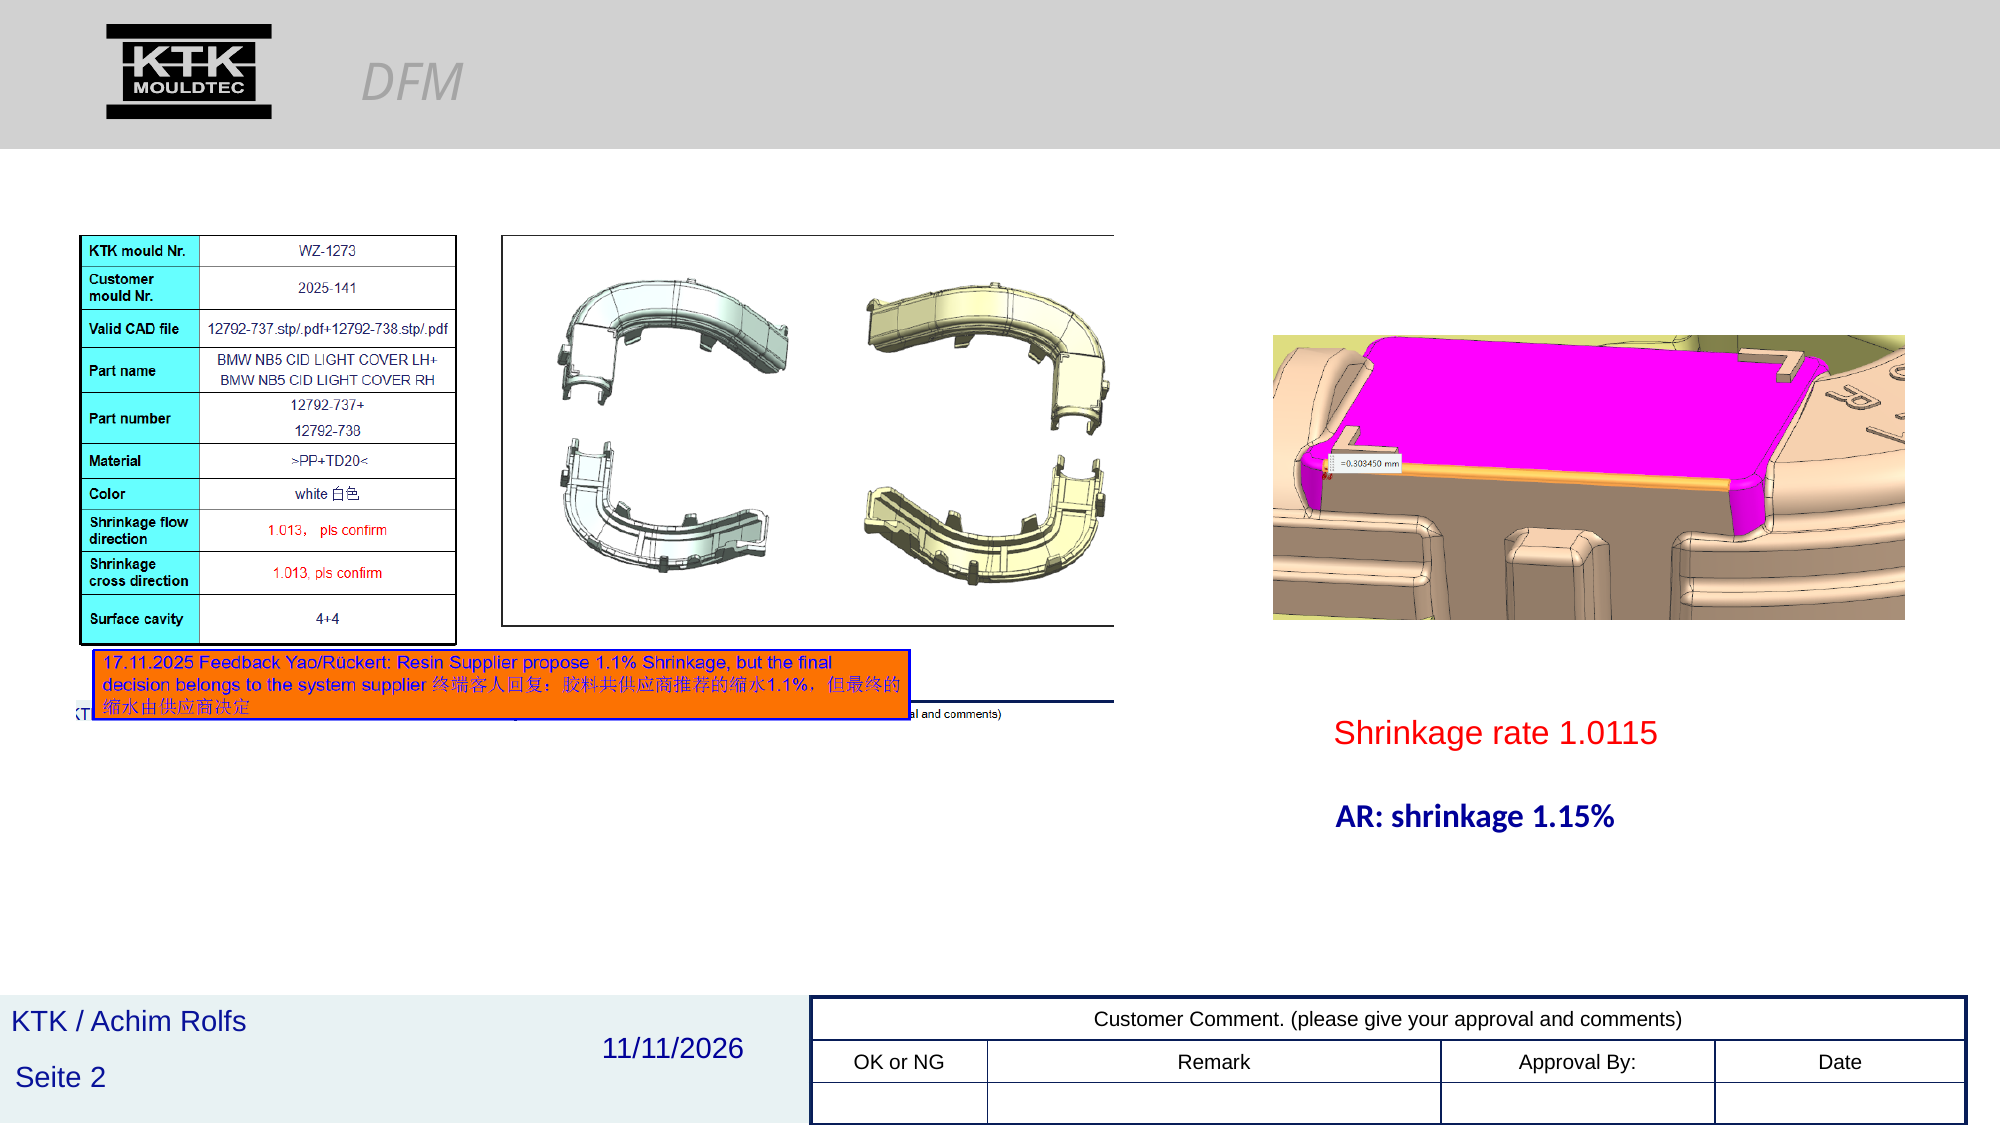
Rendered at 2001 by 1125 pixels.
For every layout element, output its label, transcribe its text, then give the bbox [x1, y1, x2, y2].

picture [1273, 335, 1906, 620]
text_box Shrinkage rate 1.0115 [1318, 704, 1751, 831]
picture [76, 234, 1115, 721]
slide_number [550, 1021, 796, 1101]
text_box AR: shrinkage 1.15% [1320, 786, 1631, 842]
